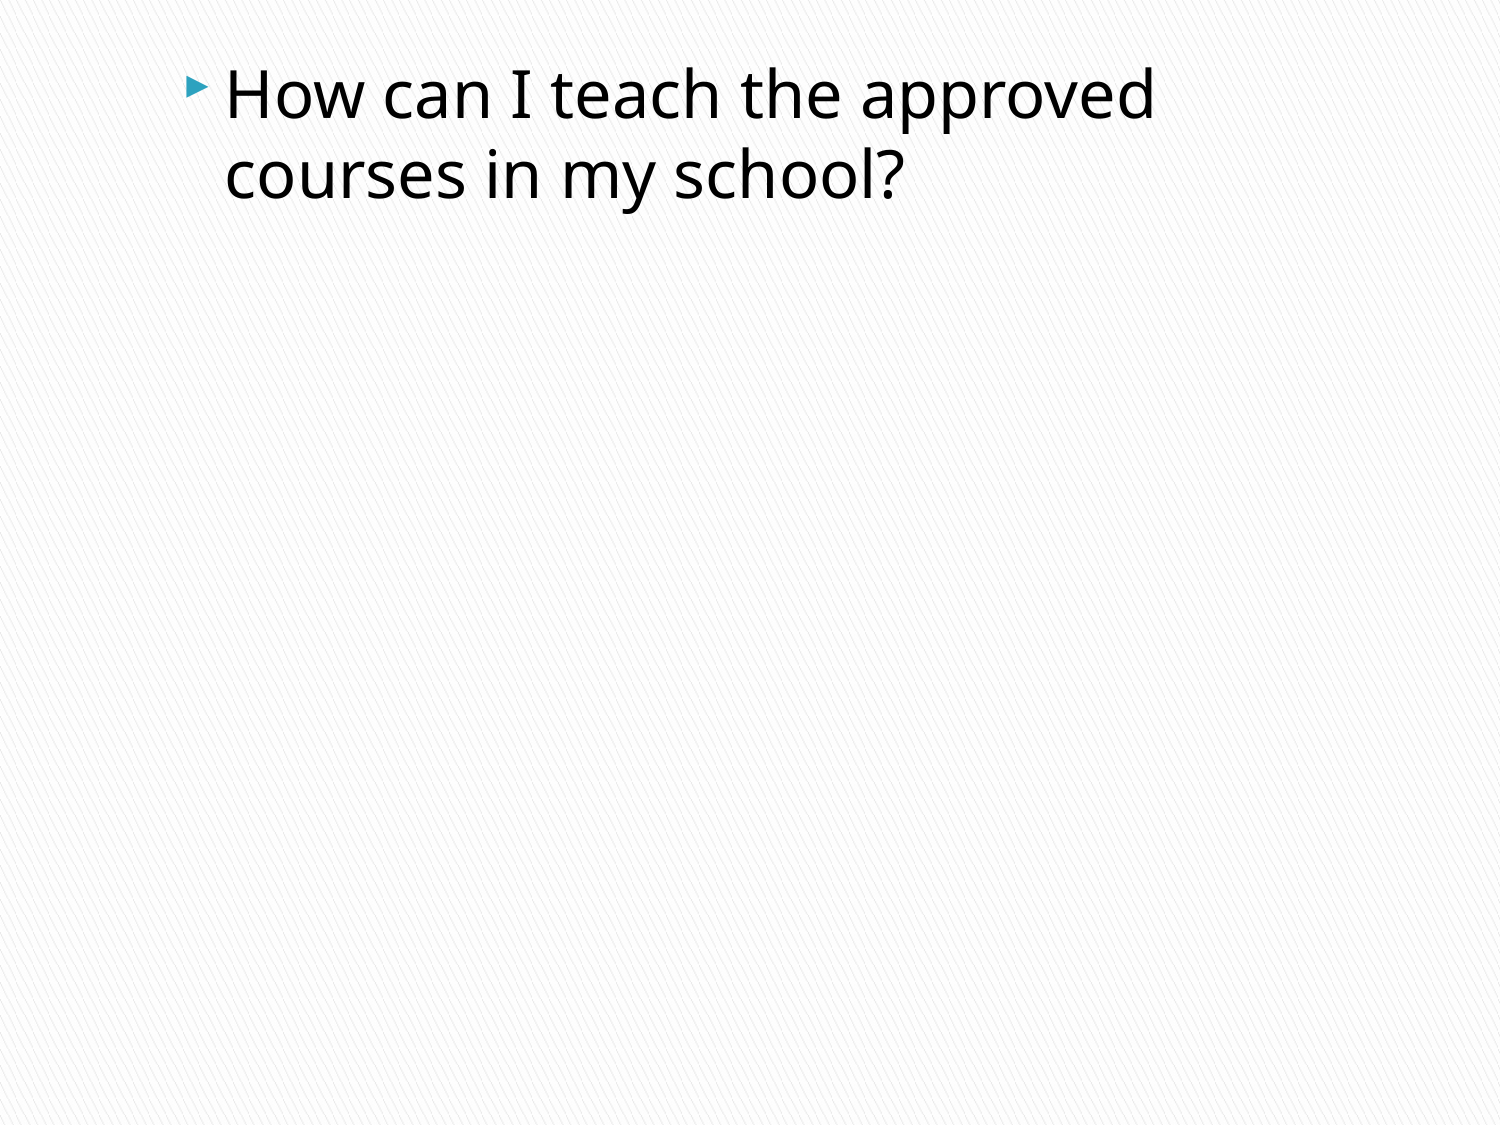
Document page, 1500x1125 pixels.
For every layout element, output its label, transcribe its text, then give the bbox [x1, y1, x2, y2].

list How can I teach the approved courses in my school? [150, 45, 1377, 795]
